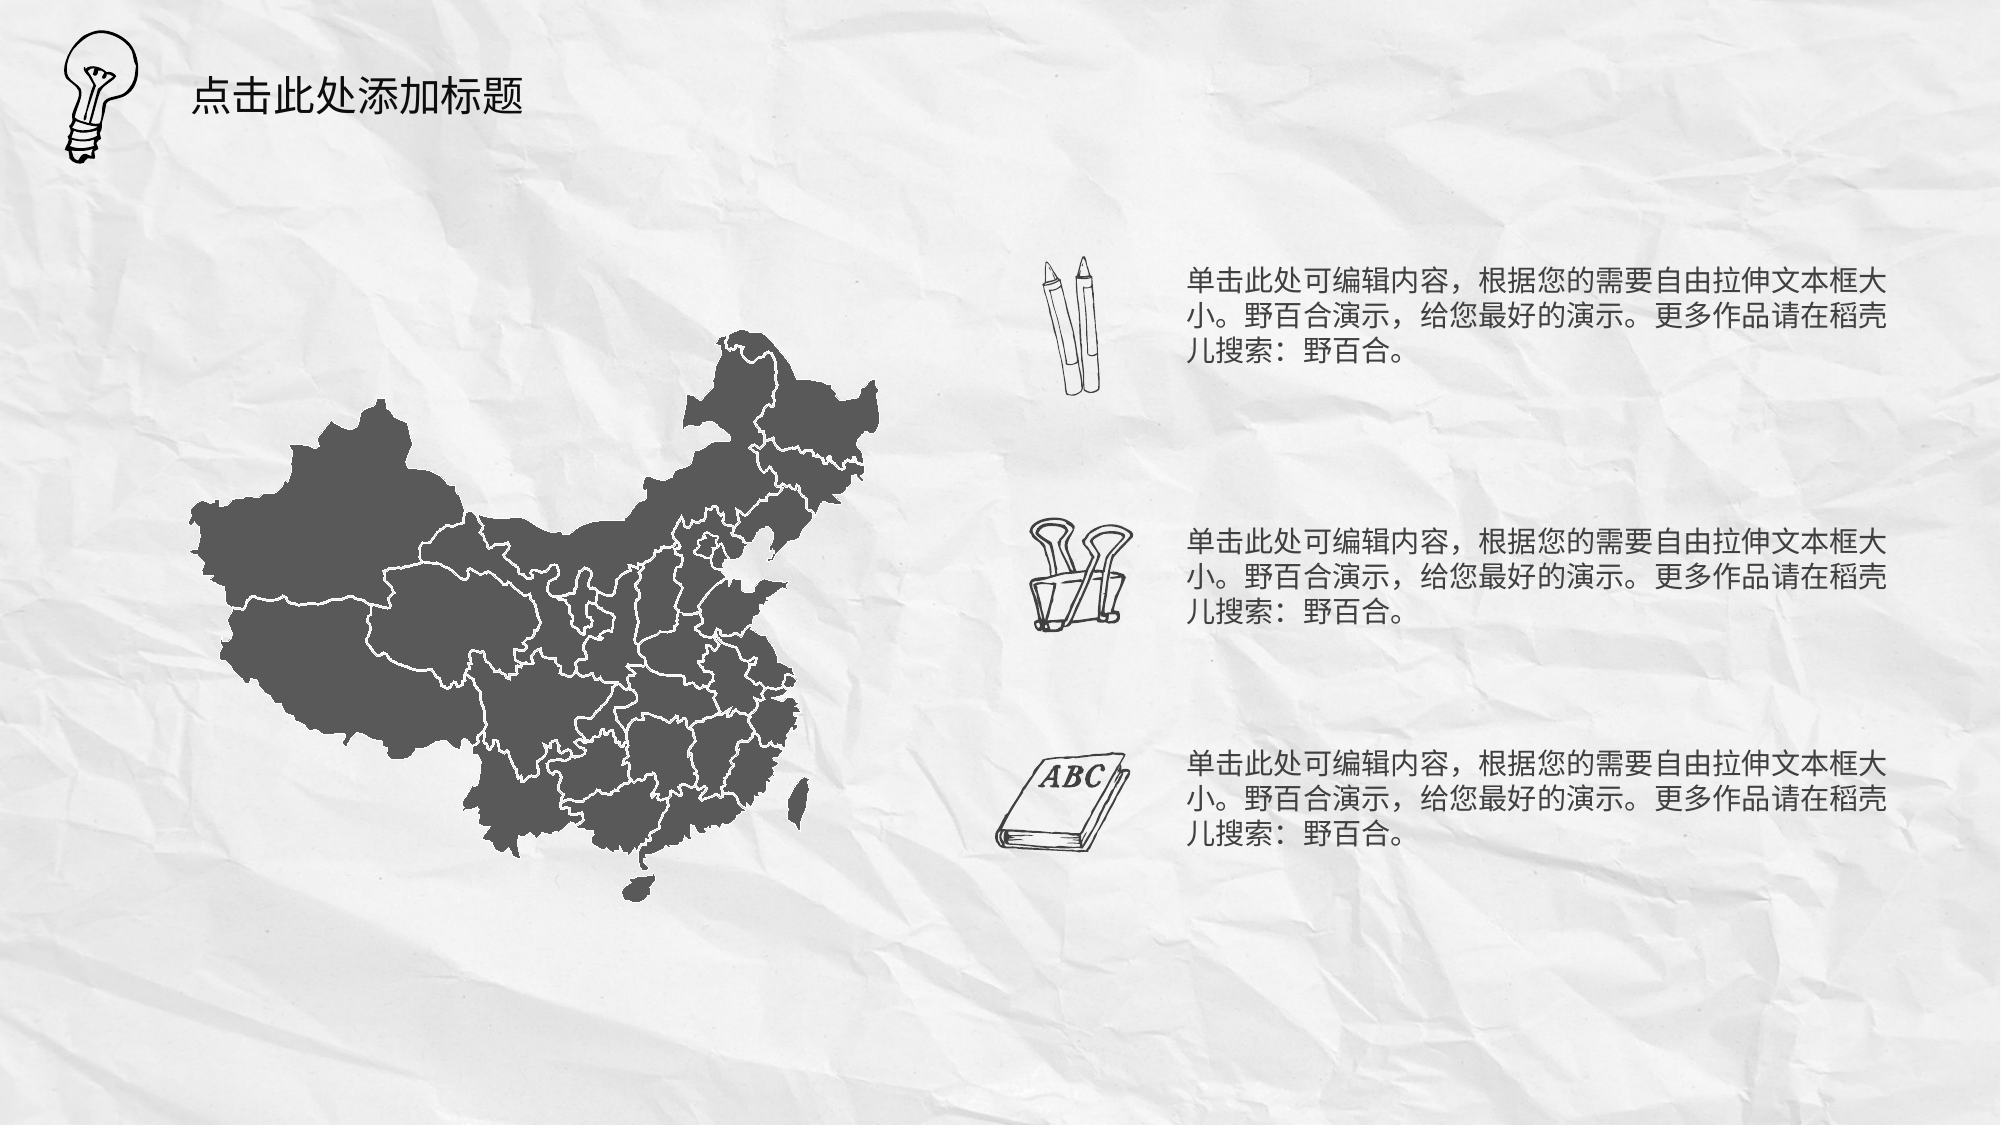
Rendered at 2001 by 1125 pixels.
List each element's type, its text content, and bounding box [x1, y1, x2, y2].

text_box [188, 328, 880, 903]
picture [0, 0, 2001, 1125]
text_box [994, 751, 1131, 853]
text_box 点击此处添加标题 [175, 62, 540, 128]
text_box [64, 30, 139, 164]
text_box 单击此处可编辑内容，根据您的需要自由拉伸文本框大小。野百合演示，给您最好的演示。更多作品请在稻壳儿搜索：野百合。 [1186, 523, 1915, 629]
text_box [1042, 261, 1084, 396]
text_box [1075, 256, 1100, 394]
text_box 单击此处可编辑内容，根据您的需要自由拉伸文本框大小。野百合演示，给您最好的演示。更多作品请在稻壳儿搜索：野百合。 [1186, 745, 1915, 851]
text_box [1029, 517, 1134, 633]
text_box 单击此处可编辑内容，根据您的需要自由拉伸文本框大小。野百合演示，给您最好的演示。更多作品请在稻壳儿搜索：野百合。 [1186, 262, 1915, 368]
